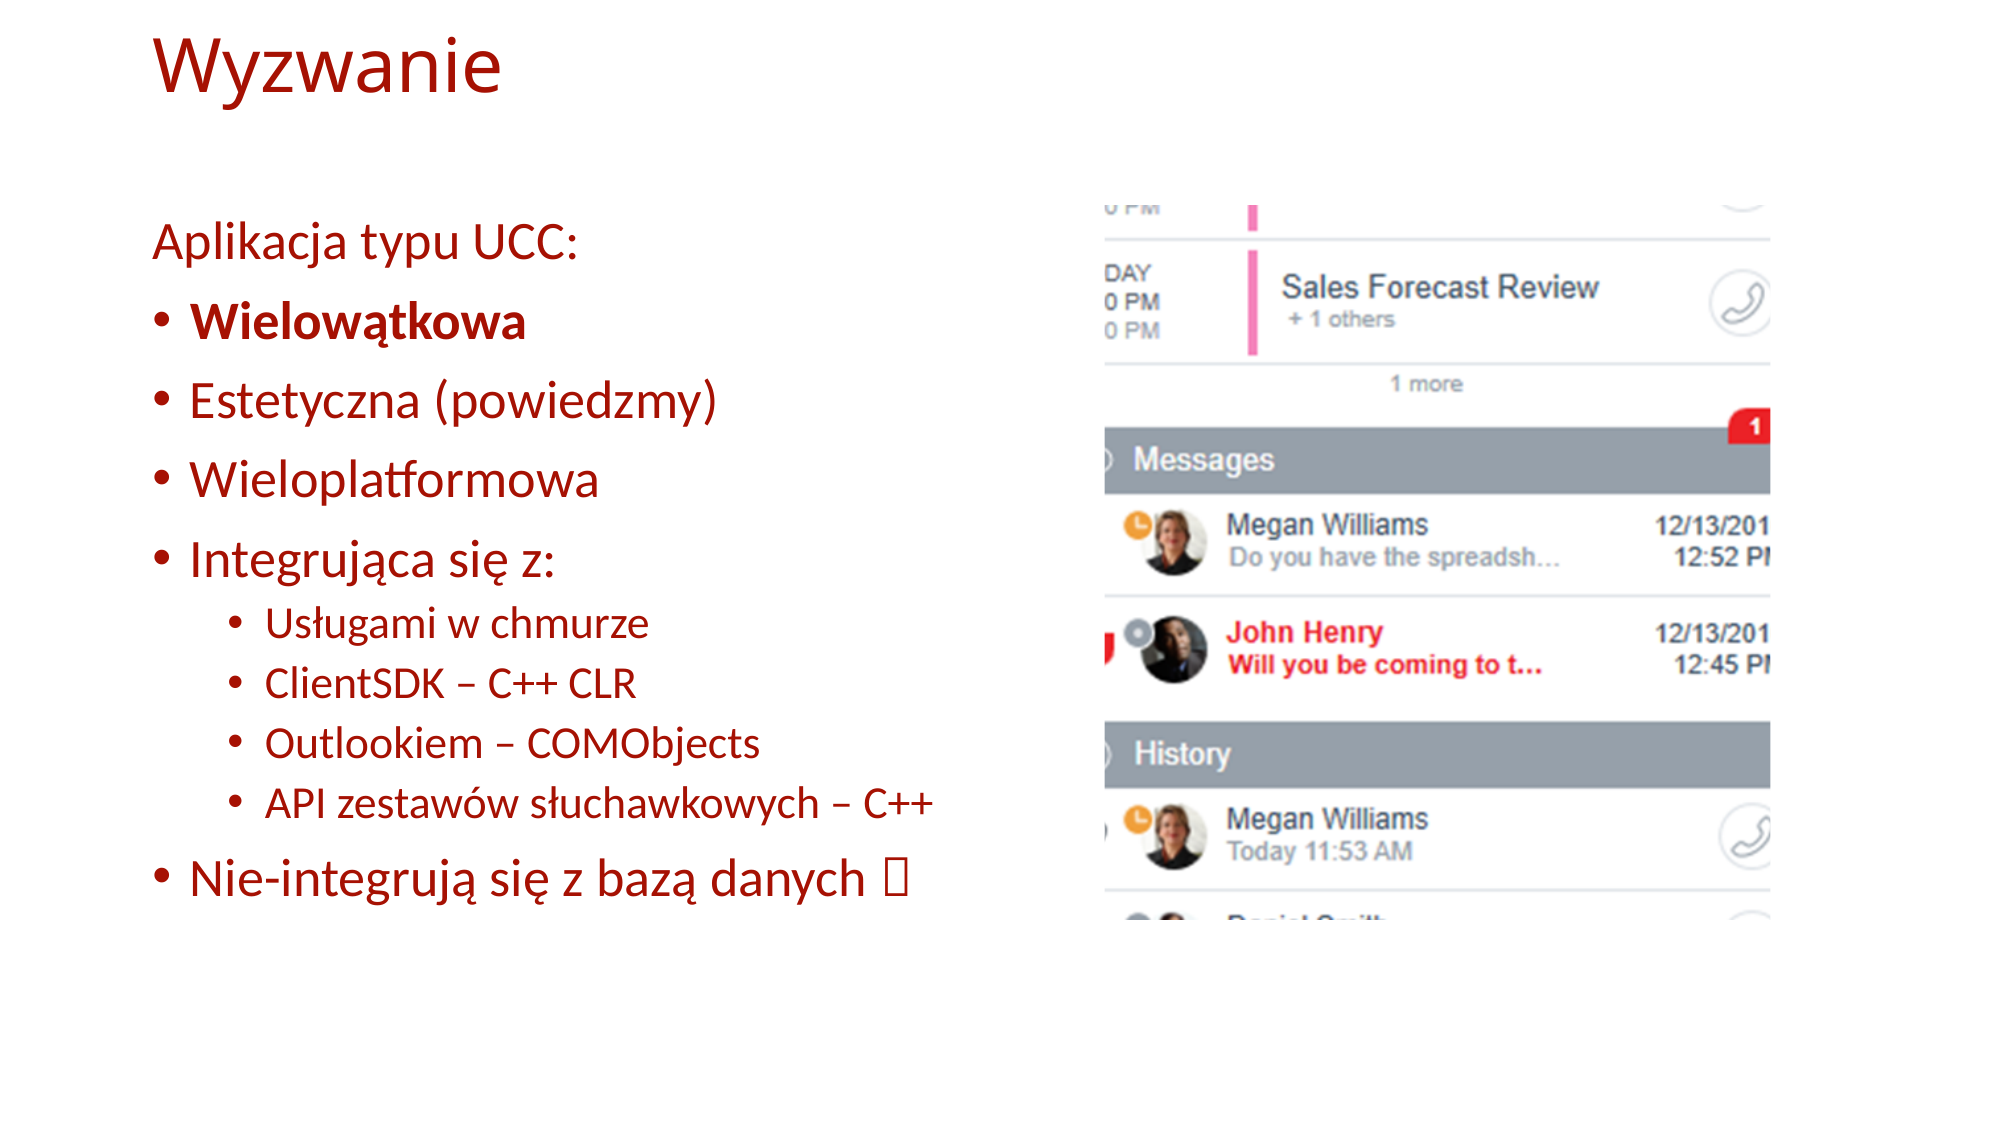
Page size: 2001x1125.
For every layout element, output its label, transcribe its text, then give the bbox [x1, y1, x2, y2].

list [1104, 205, 1771, 920]
title Wyzwanie [137, 3, 1863, 135]
list Aplikacja typu UCC: Wielowątkowa Estetyczna (powiedzmy) Wieloplatformowa Integrująca się z: Usługami w chmurze ClientSDK – C++ CLR Outlookiem – COMObjects API zestawów słuchawkowych – C++ Nie-integrują się z bazą danych  [137, 205, 988, 920]
